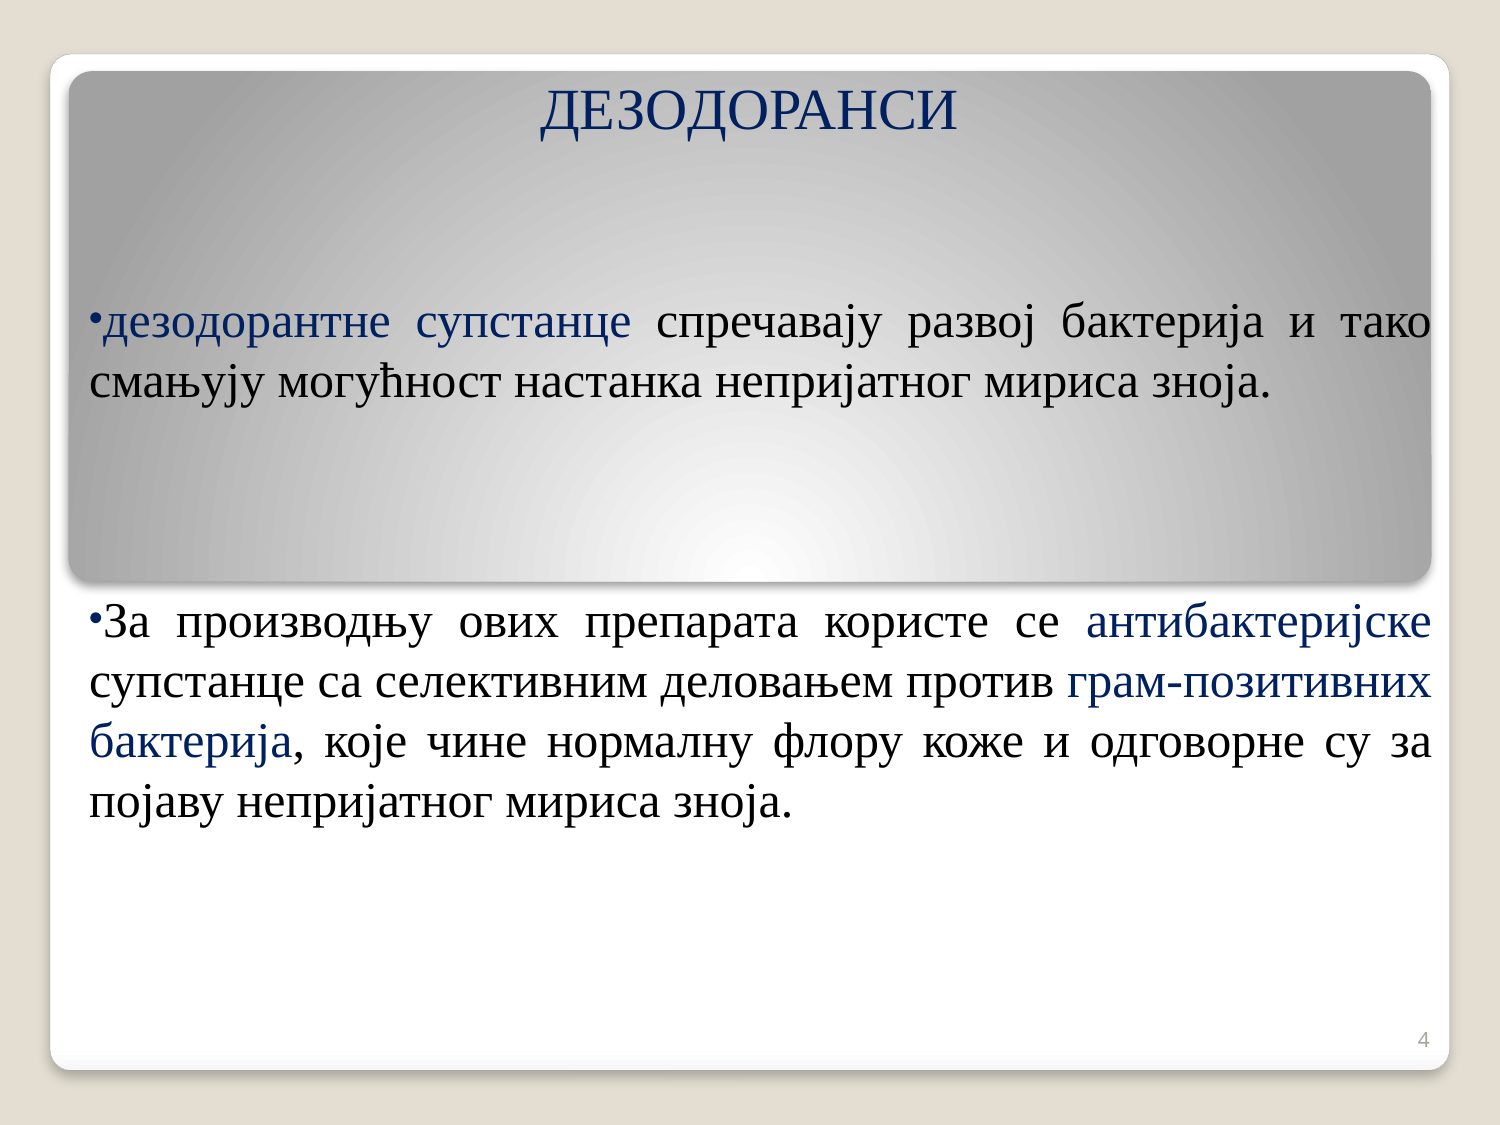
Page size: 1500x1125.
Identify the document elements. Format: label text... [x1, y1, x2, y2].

title ДЕЗОДОРАНСИ [112, 30, 1388, 137]
slide_number 4 [1369, 1002, 1445, 1063]
subtitle дезодорантне супстанце спречавају развој бактерија и тако смањују могућност настанка непријатног мириса зноја. За производњу ових препарата користе се антибактеријске супстанце са селективним деловањем против грам-позитивних бактеријa, које чине нормалну флору коже и одговорнe су за појаву непријатног мириса зноја. [53, 137, 1447, 1071]
